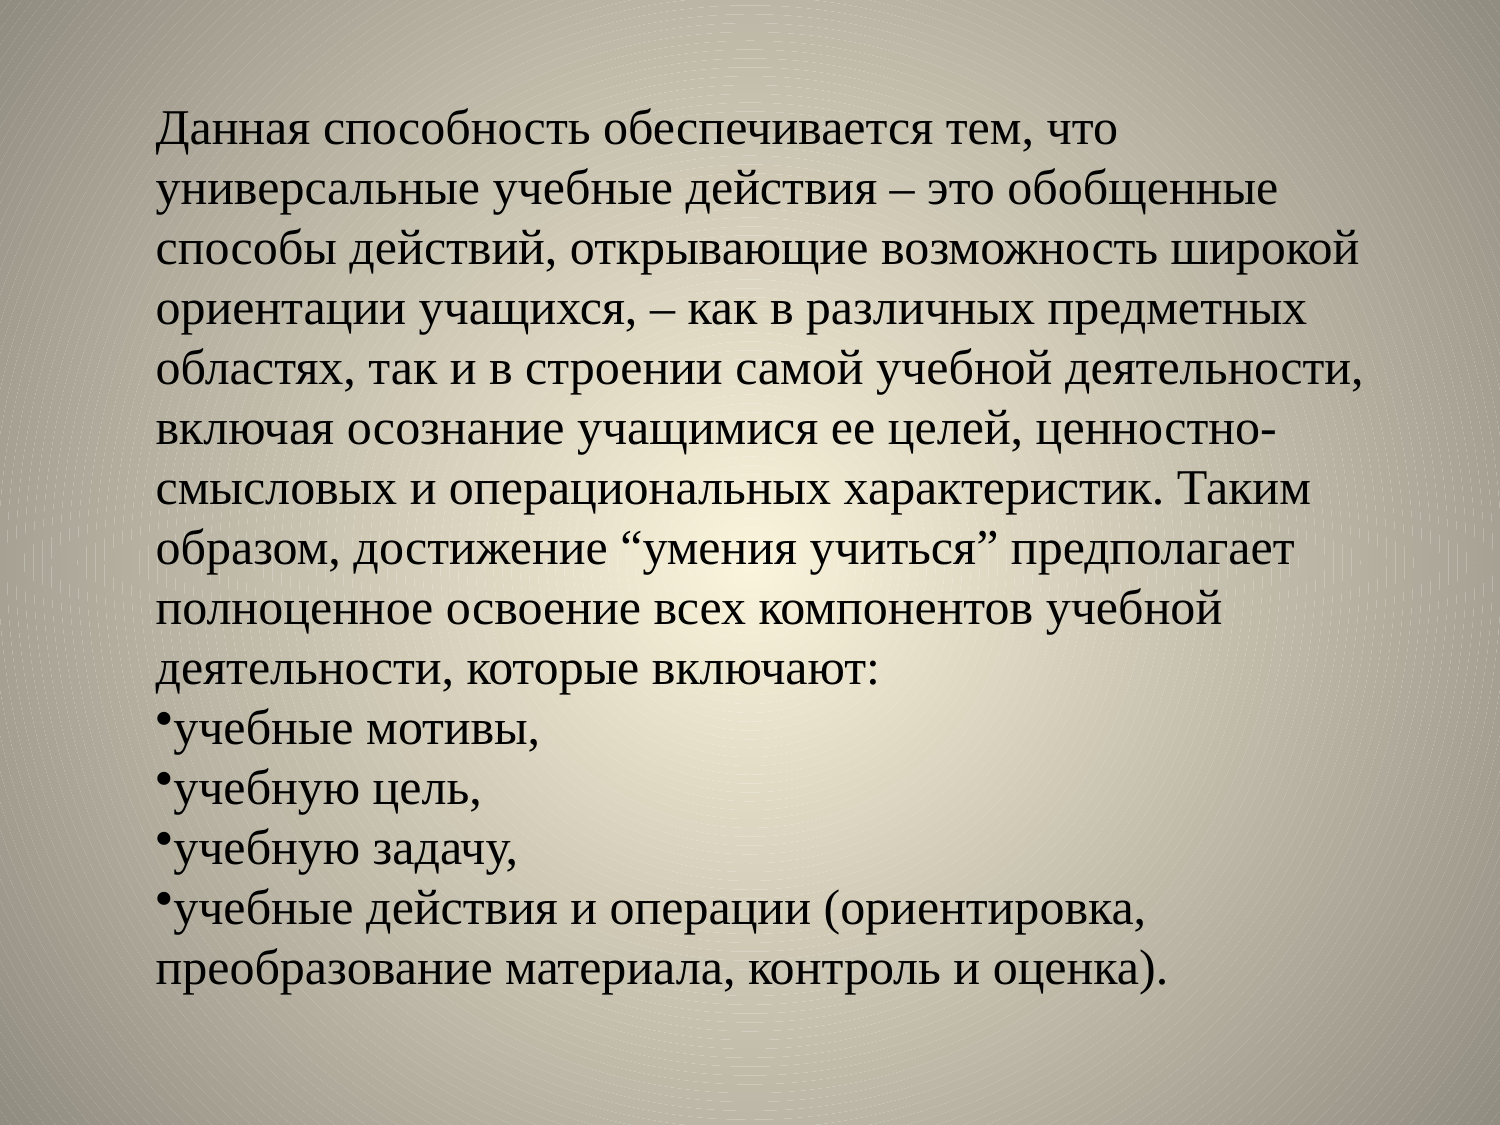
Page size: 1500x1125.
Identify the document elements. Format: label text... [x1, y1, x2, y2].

text_box Данная способность обеспечивается тем, что универсальные учебные действия – это обобщенные способы действий, открывающие возможность широкой ориентации учащихся, – как в различных предметных областях, так и в строении самой учебной деятельности, включая осознание учащимися ее целей, ценностно-смысловых и операциональных характеристик. Таким образом, достижение “умения учиться” предполагает полноценное освоение всех компонентов учебной деятельности, которые включают: учебные мотивы, учебную цель, учебную задачу, учебные действия и операции (ориентировка, преобразование материала, контроль и оценка). [140, 86, 1395, 1047]
